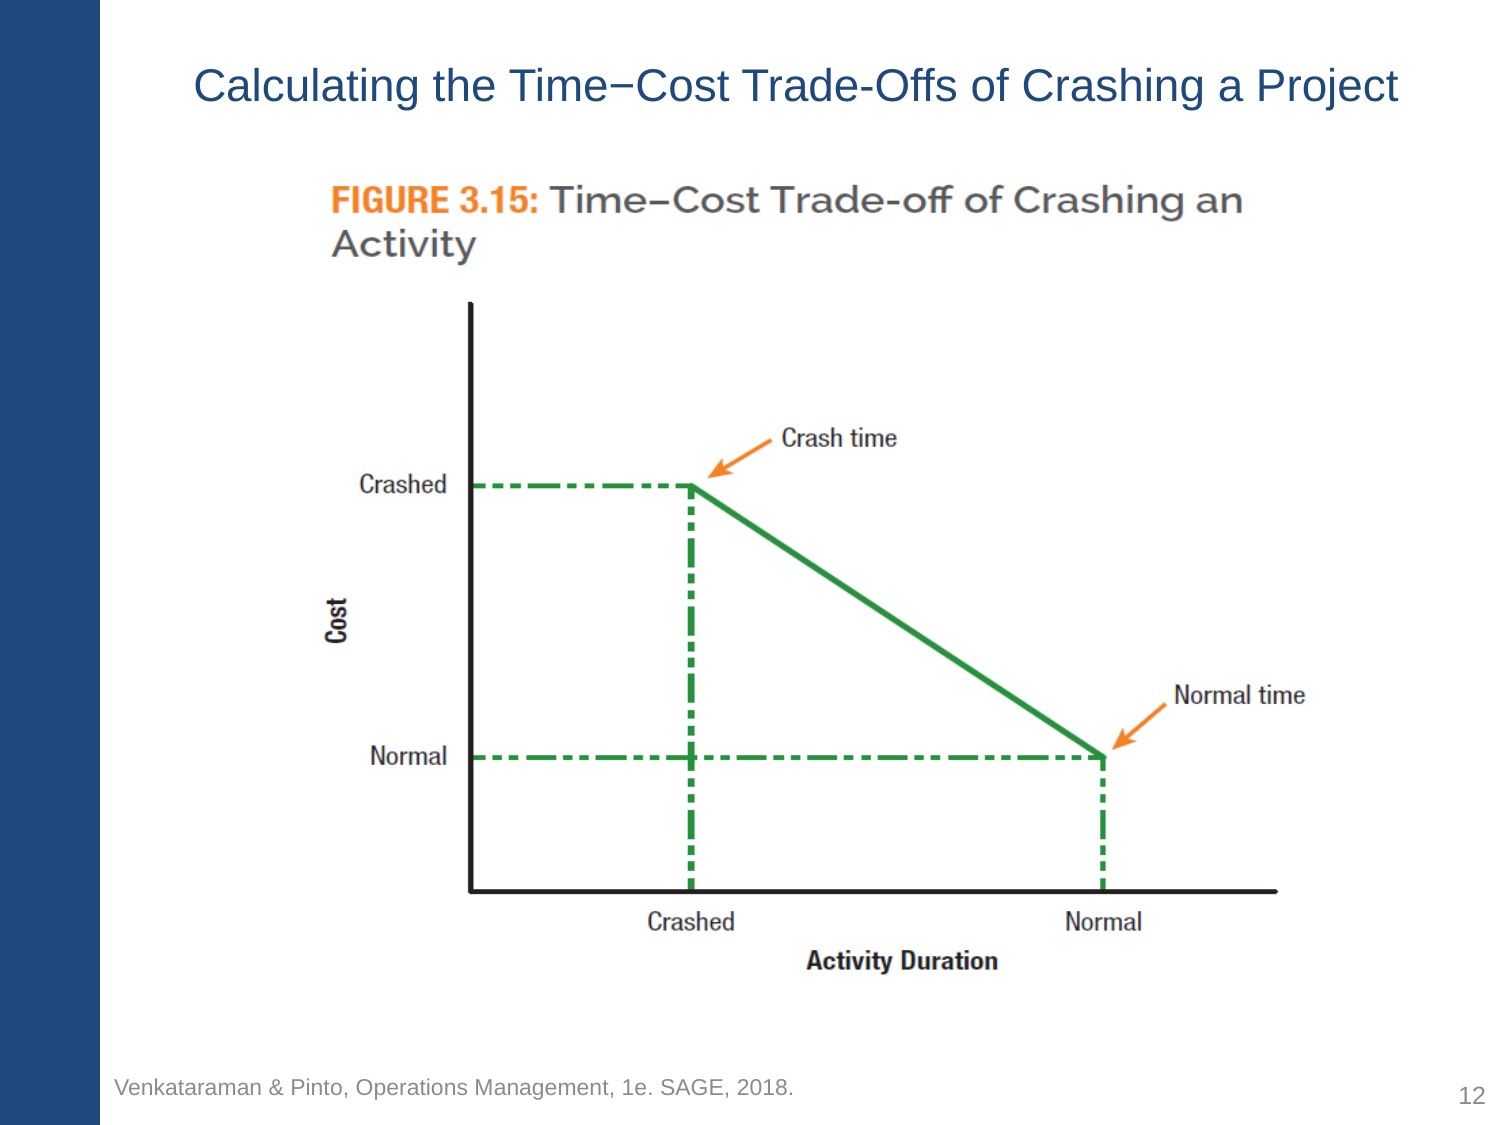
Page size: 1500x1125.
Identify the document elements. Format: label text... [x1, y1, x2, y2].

footer Venkataraman & Pinto, Operations Management, 1e. SAGE, 2018. [99, 1065, 1250, 1125]
title Calculating the Time−Cost Trade-Offs of Crashing a Project [165, 2, 1428, 165]
picture [299, 174, 1351, 988]
slide_number 12 [1426, 1065, 1500, 1125]
